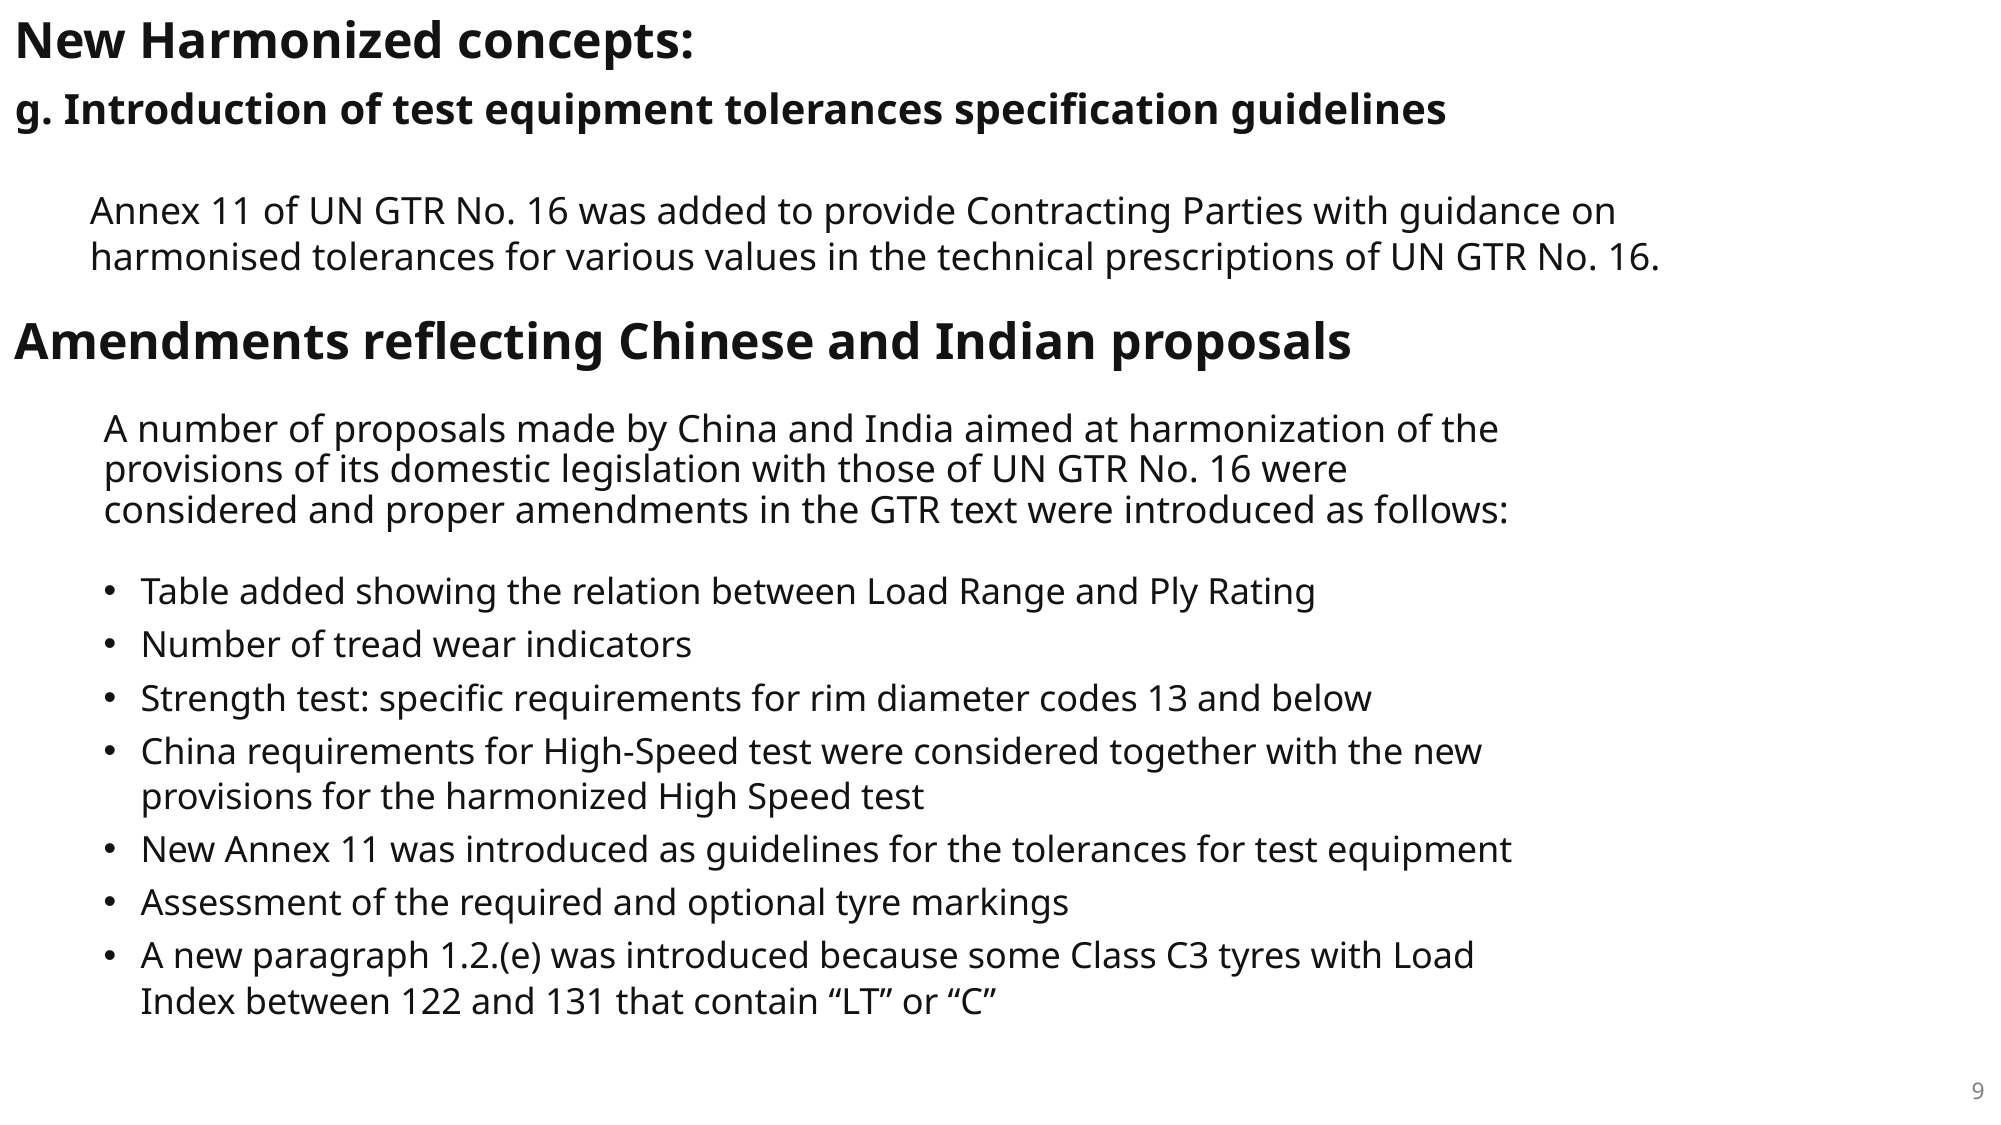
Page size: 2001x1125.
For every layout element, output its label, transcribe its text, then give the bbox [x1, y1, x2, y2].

list Annex 11 of UN GTR No. 16 was added to provide Contracting Parties with guidance on harmonised tolerances for various values in the technical prescriptions of UN GTR No. 16. [75, 178, 1700, 298]
slide_number 9 [1938, 1073, 2000, 1111]
list New Harmonized concepts: [0, 16, 1463, 71]
list Table added showing the relation between Load Range and Ply Rating Number of tread wear indicators Strength test: specific requirements for rim diameter codes 13 and below China requirements for High-Speed test were considered together with the new provisions for the harmonized High Speed test New Annex 11 was introduced as guidelines for the tolerances for test equipment Assessment of the required and optional tyre markings A new paragraph 1.2.(e) was introduced because some Class C3 tyres with Load Index between 122 and 131 that contain “LT” or “C” [88, 553, 1562, 1035]
text_box g. Introduction of test equipment tolerances specification guidelines [0, 71, 1700, 151]
text_box A number of proposals made by China and India aimed at harmonization of the provisions of its domestic legislation with those of UN GTR No. 16 were considered and proper amendments in the GTR text were introduced as follows: [88, 402, 1531, 488]
text_box Amendments reflecting Chinese and Indian proposals [0, 325, 1500, 378]
